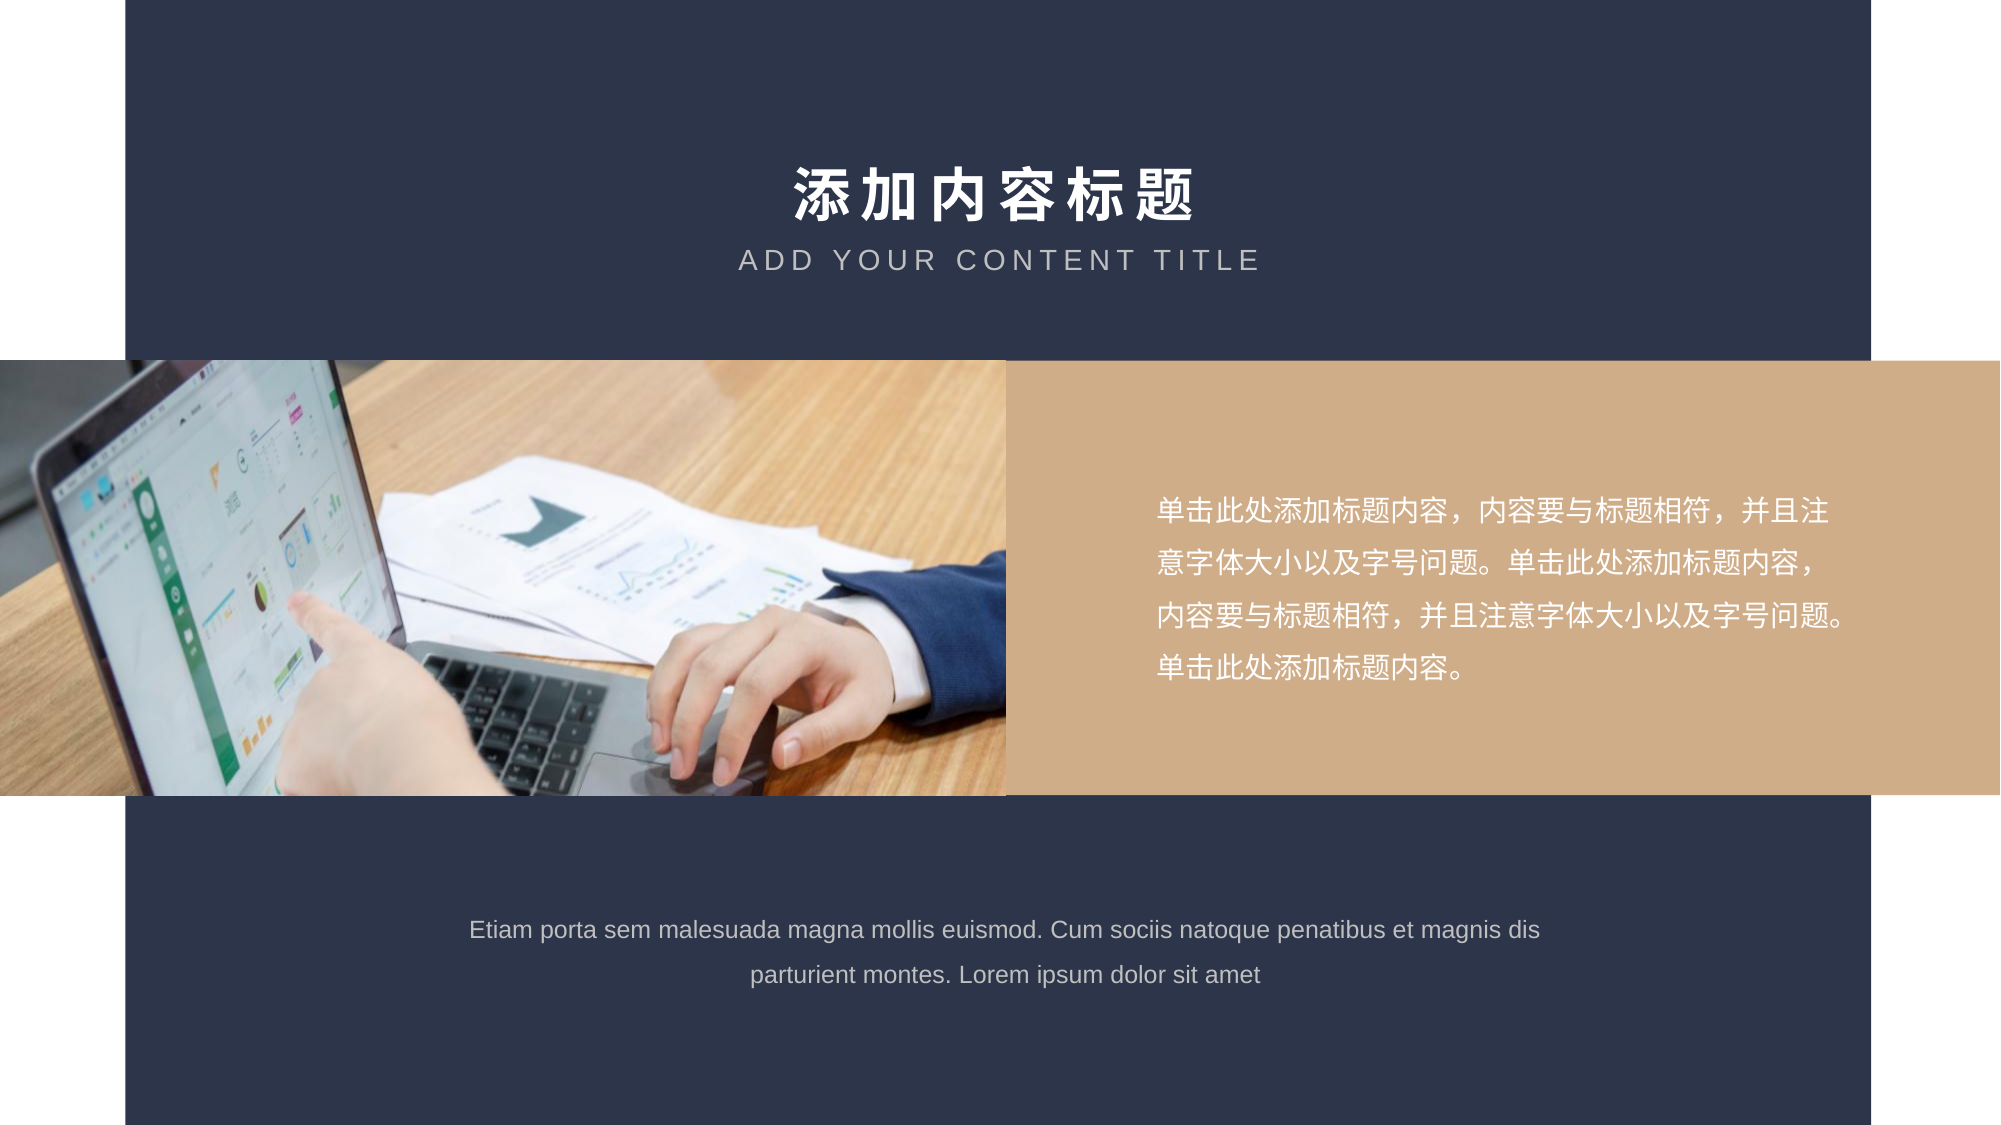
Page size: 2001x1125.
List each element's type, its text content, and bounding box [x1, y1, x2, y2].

text_box [124, 796, 1872, 1125]
text_box 单击此处添加标题内容，内容要与标题相符，并且注意字体大小以及字号问题。单击此处添加标题内容，内容要与标题相符，并且注意字体大小以及字号问题。单击此处添加标题内容。 [1141, 467, 1860, 692]
text_box [124, 0, 1872, 360]
text_box [0, 360, 1007, 796]
text_box [1007, 360, 2000, 796]
text_box 添加内容标题 [638, 150, 1348, 236]
text_box ADD YOUR CONTENT TITLE [698, 233, 1299, 284]
text_box Etiam porta sem malesuada magna mollis euismod. Cum sociis natoque penatibus et magnis dis parturient montes. Lorem ipsum dolor sit amet [442, 891, 1570, 996]
